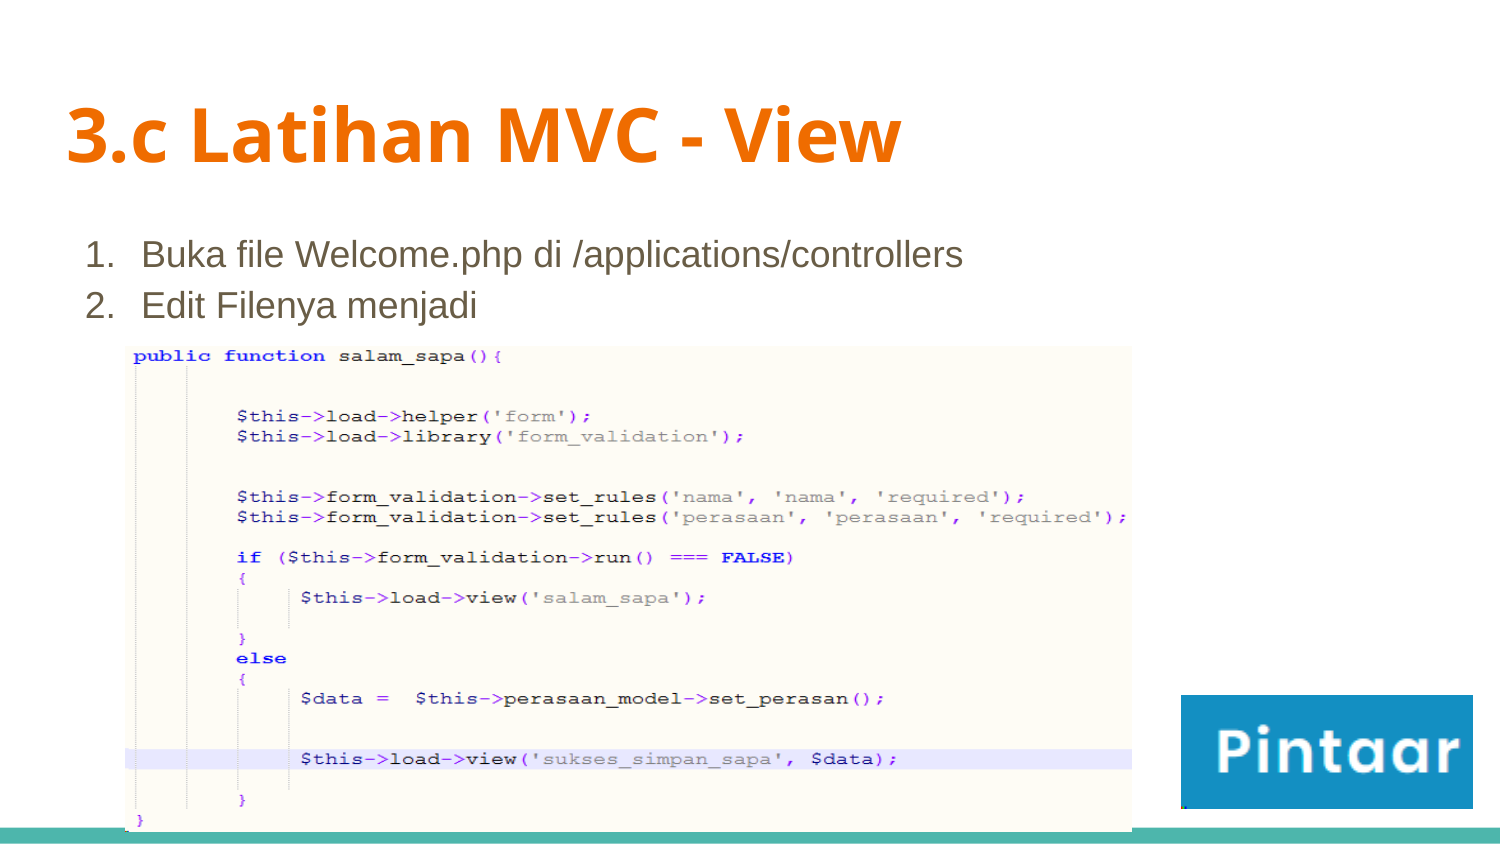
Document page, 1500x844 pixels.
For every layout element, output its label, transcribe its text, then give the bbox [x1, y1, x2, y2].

title 3.c Latihan MVC - View [51, 72, 1449, 189]
picture [1181, 695, 1473, 809]
list Buka file Welcome.php di /applications/controllers Edit Filenya menjadi [51, 207, 1449, 750]
picture [125, 345, 1133, 832]
